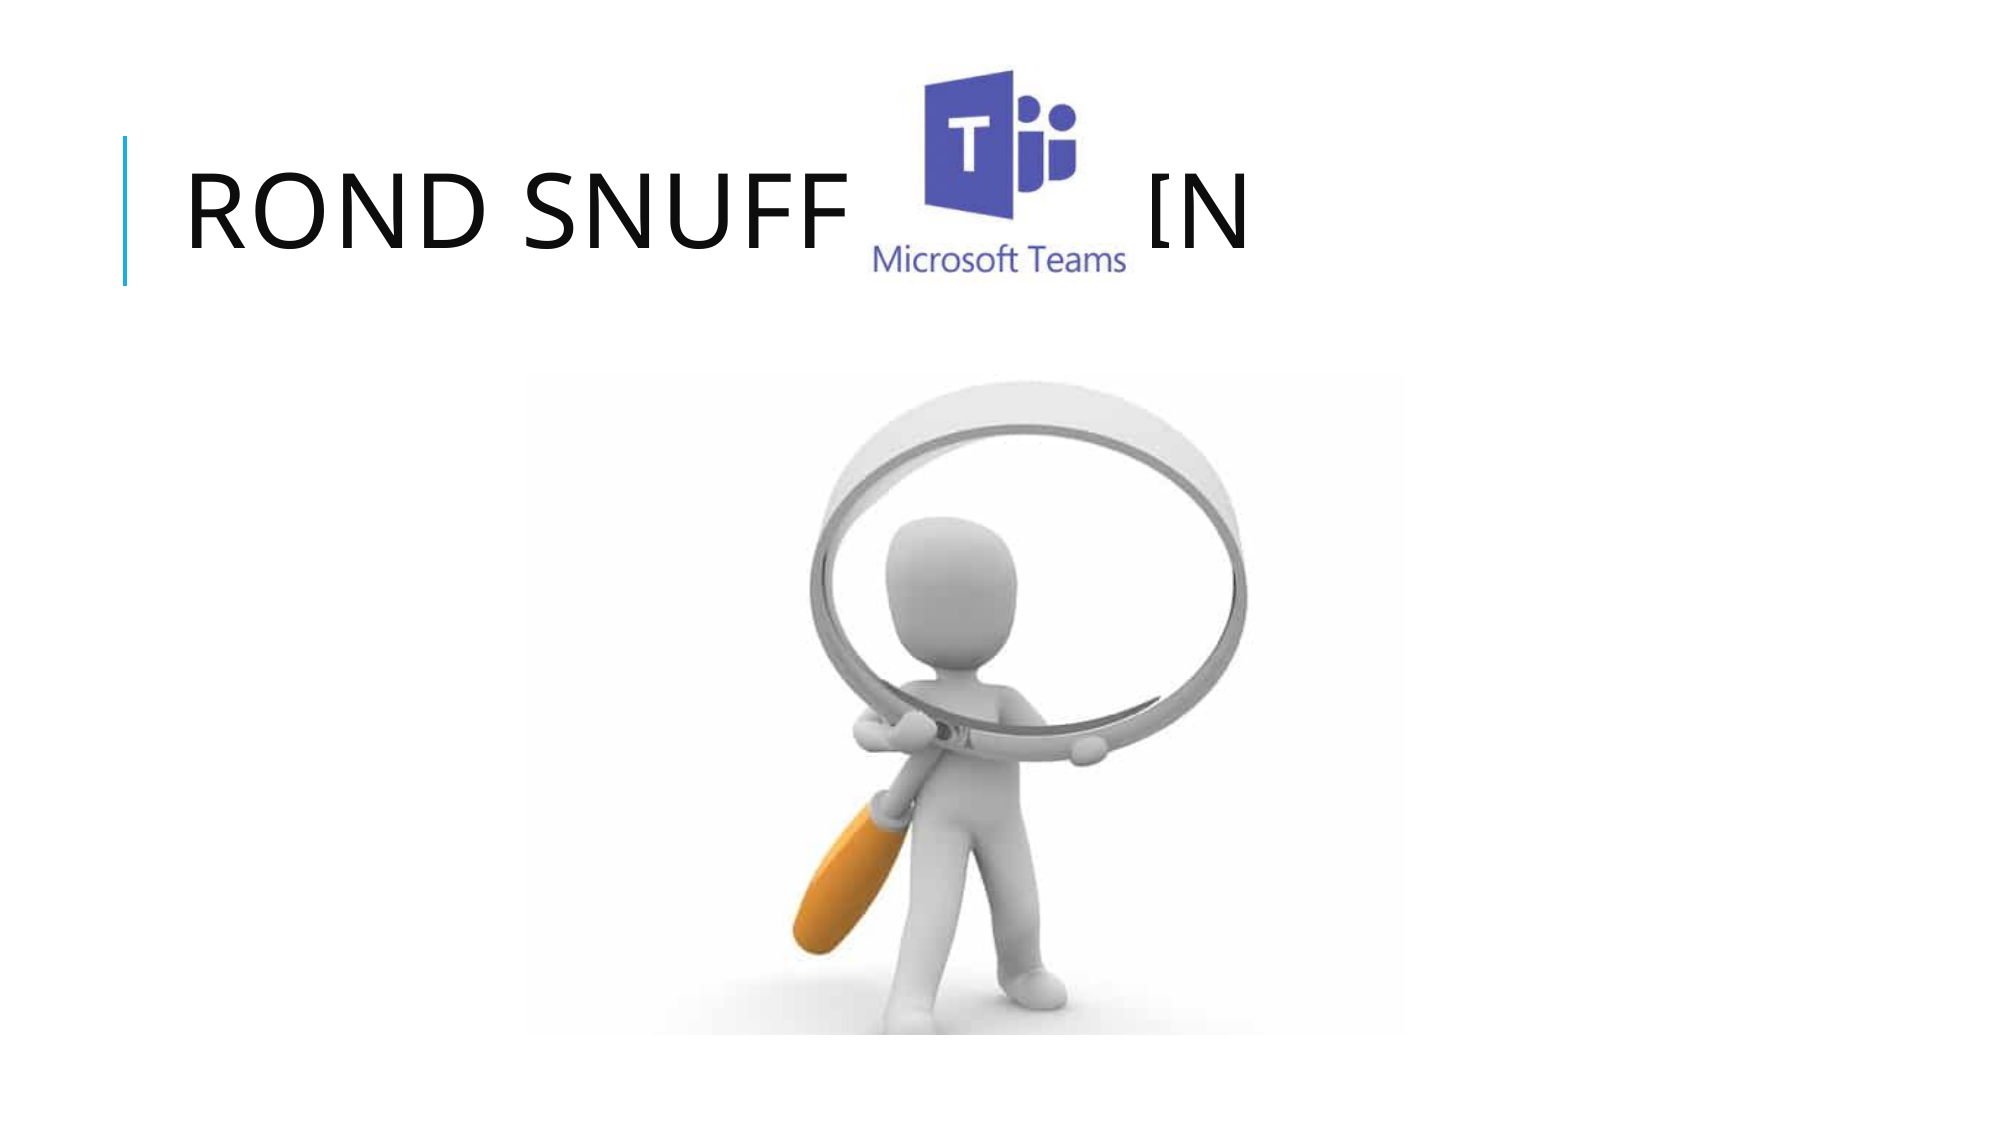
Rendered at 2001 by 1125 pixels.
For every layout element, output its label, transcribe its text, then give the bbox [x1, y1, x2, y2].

picture [847, 44, 1153, 299]
title Rond snuffelen in [168, 96, 1763, 342]
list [525, 374, 1406, 1036]
